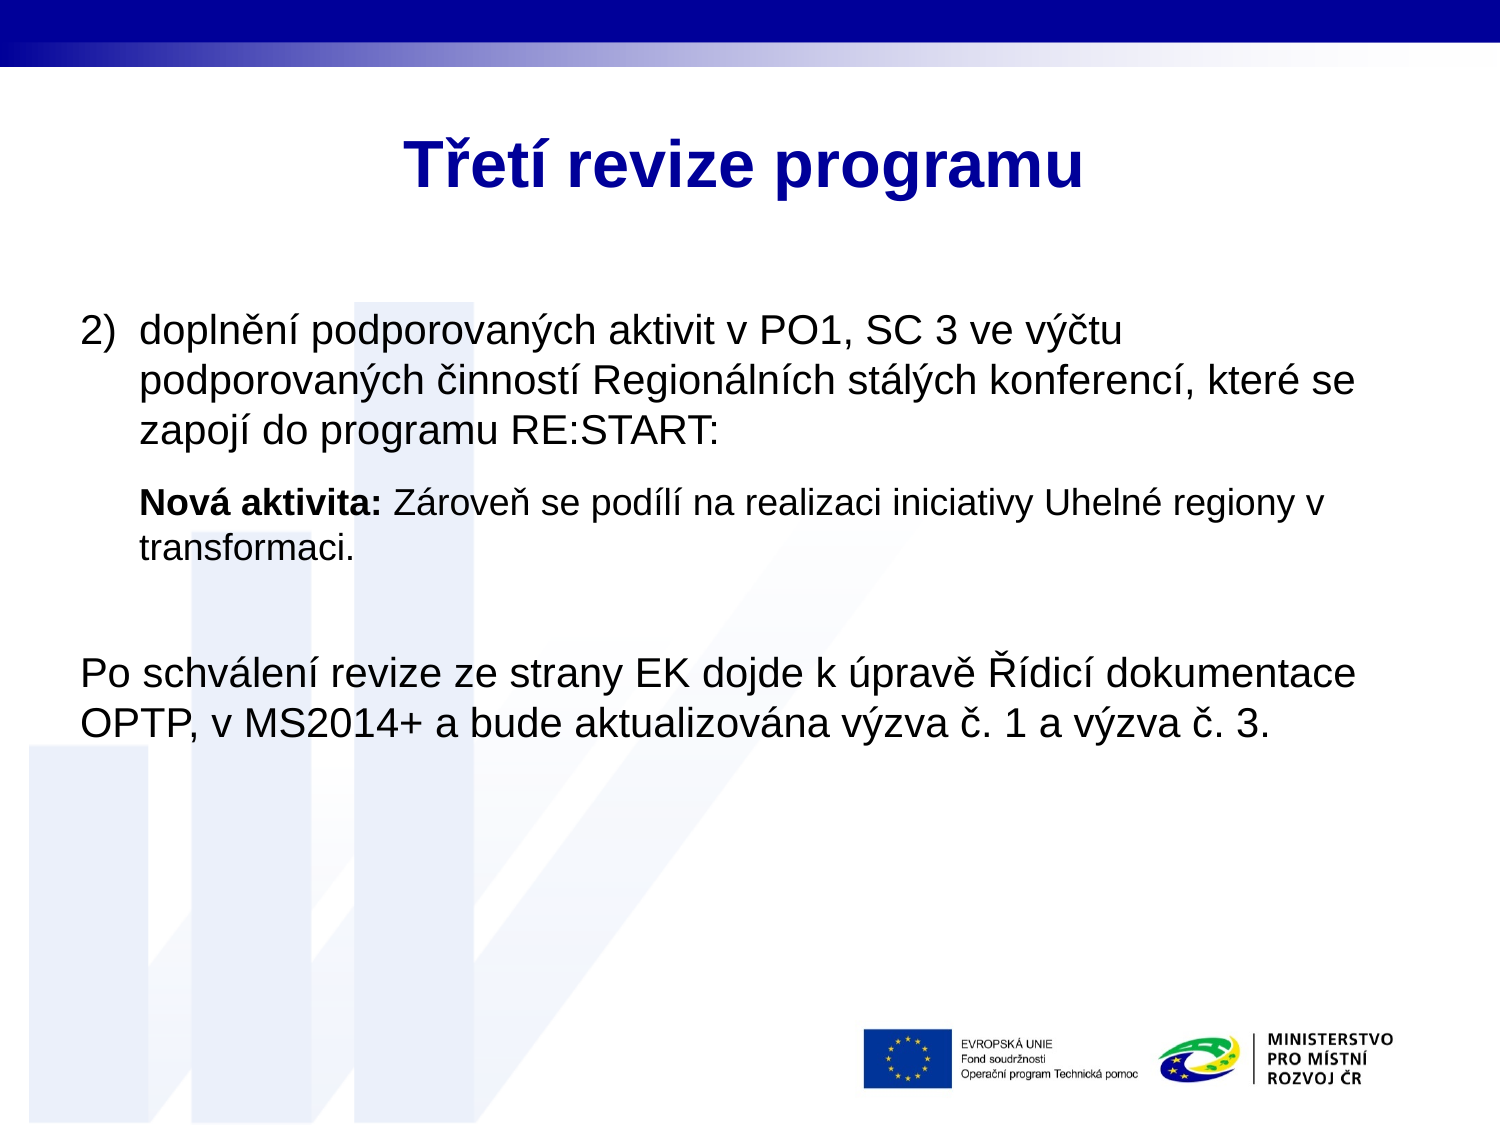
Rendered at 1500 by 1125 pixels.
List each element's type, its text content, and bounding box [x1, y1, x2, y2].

title Třetí revize programu [64, 113, 1425, 197]
list doplnění podporovaných aktivit v PO1, SC 3 ve výčtu podporovaných činností Regionálních stálých konferencí, které se zapojí do programu RE:START: Nová aktivita: Zároveň se podílí na realizaci iniciativy Uhelné regiony v transformaci. Po schválení revize ze strany EK dojde k úpravě Řídicí dokumentace OPTP, v MS2014+ a bude aktualizována výzva č. 1 a výzva č. 3. [64, 219, 1388, 988]
picture [29, 302, 1412, 1125]
